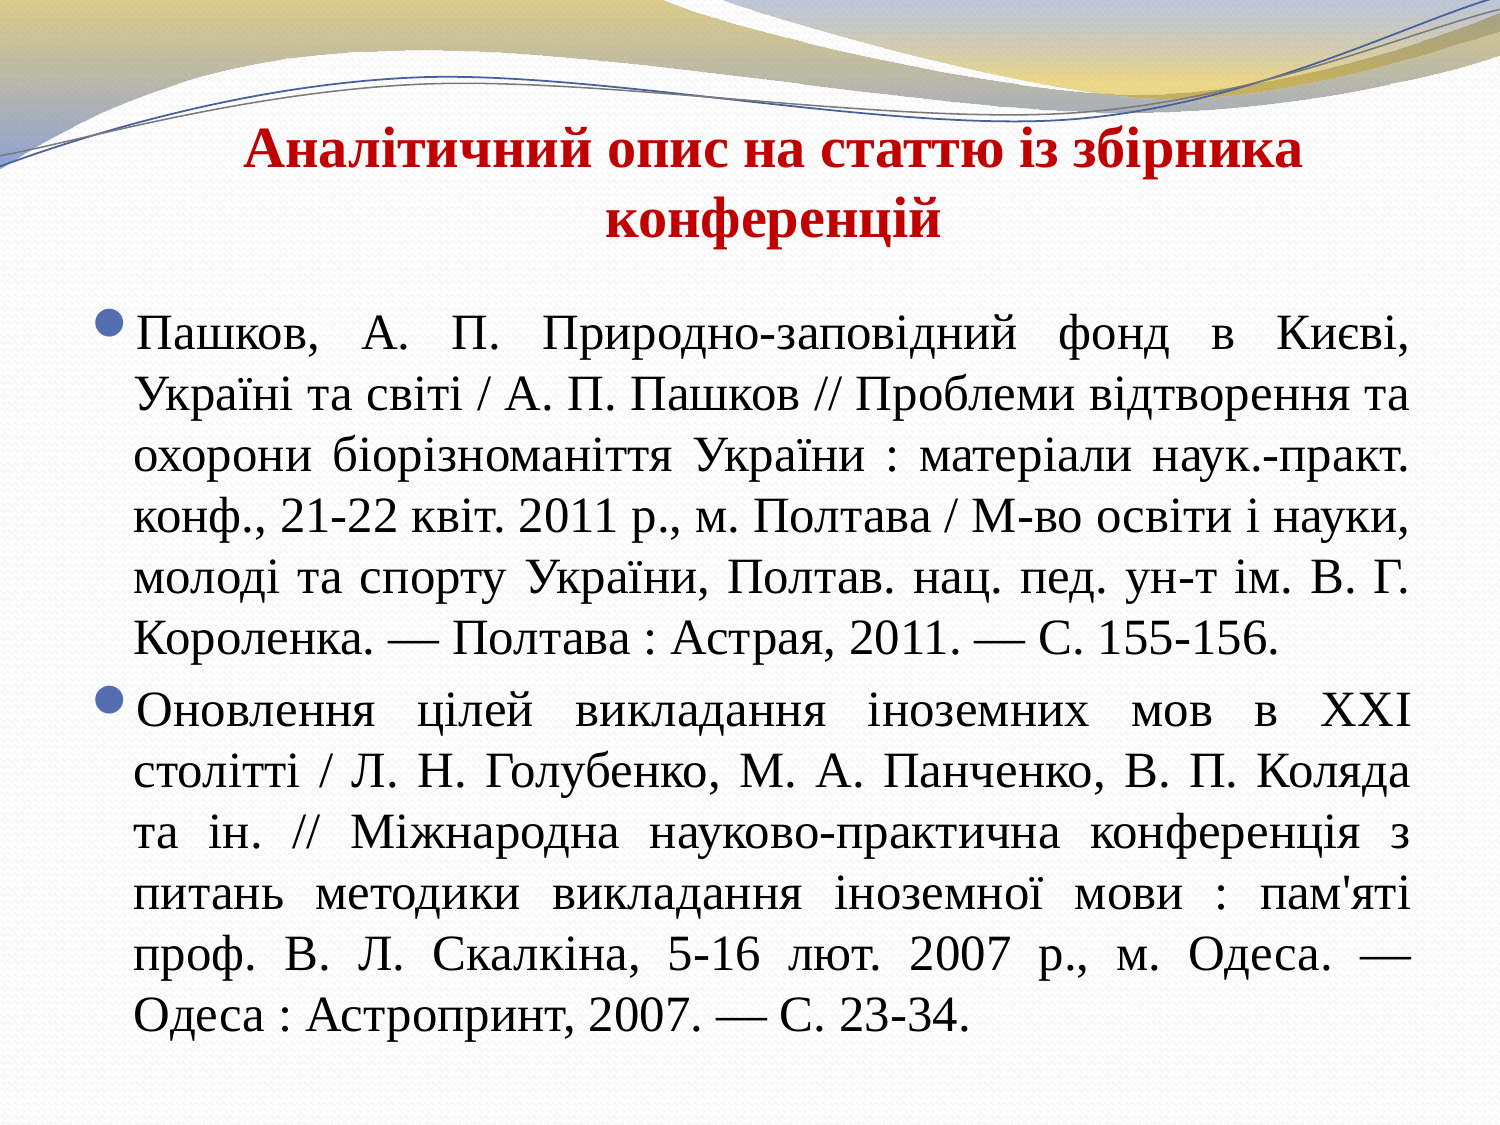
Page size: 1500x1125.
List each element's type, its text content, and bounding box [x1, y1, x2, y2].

text_box Аналітичний опис на статтю із збірника конференцій [171, 101, 1376, 257]
list Пашков, А. П. Природно-заповідний фонд в Києві, Україні та світі / А. П. Пашков // Проблеми відтворення та охорони біорізноманіття України : матеріали наук.-практ. конф., 21-22 квіт. 2011 р., м. Полтава / М-во освіти і науки, молоді та спорту України, Полтав. нац. пед. ун-т ім. В. Г. Короленка. — Полтава : Астрая, 2011. — С. 155-156. Оновлення цілей викладання іноземних мов в ХХI столітті / Л. Н. Голубенко, М. А. Панченко, В. П. Коляда та ін. // Мiжнародна науково-практична конференція з питань методики викладання iноземної мови : пам'ятi проф. В. Л. Скалкiна, 5-16 лют. 2007 р., м. Одеса. — Одеса : Астропринт, 2007. — С. 23-34. [76, 290, 1427, 1106]
